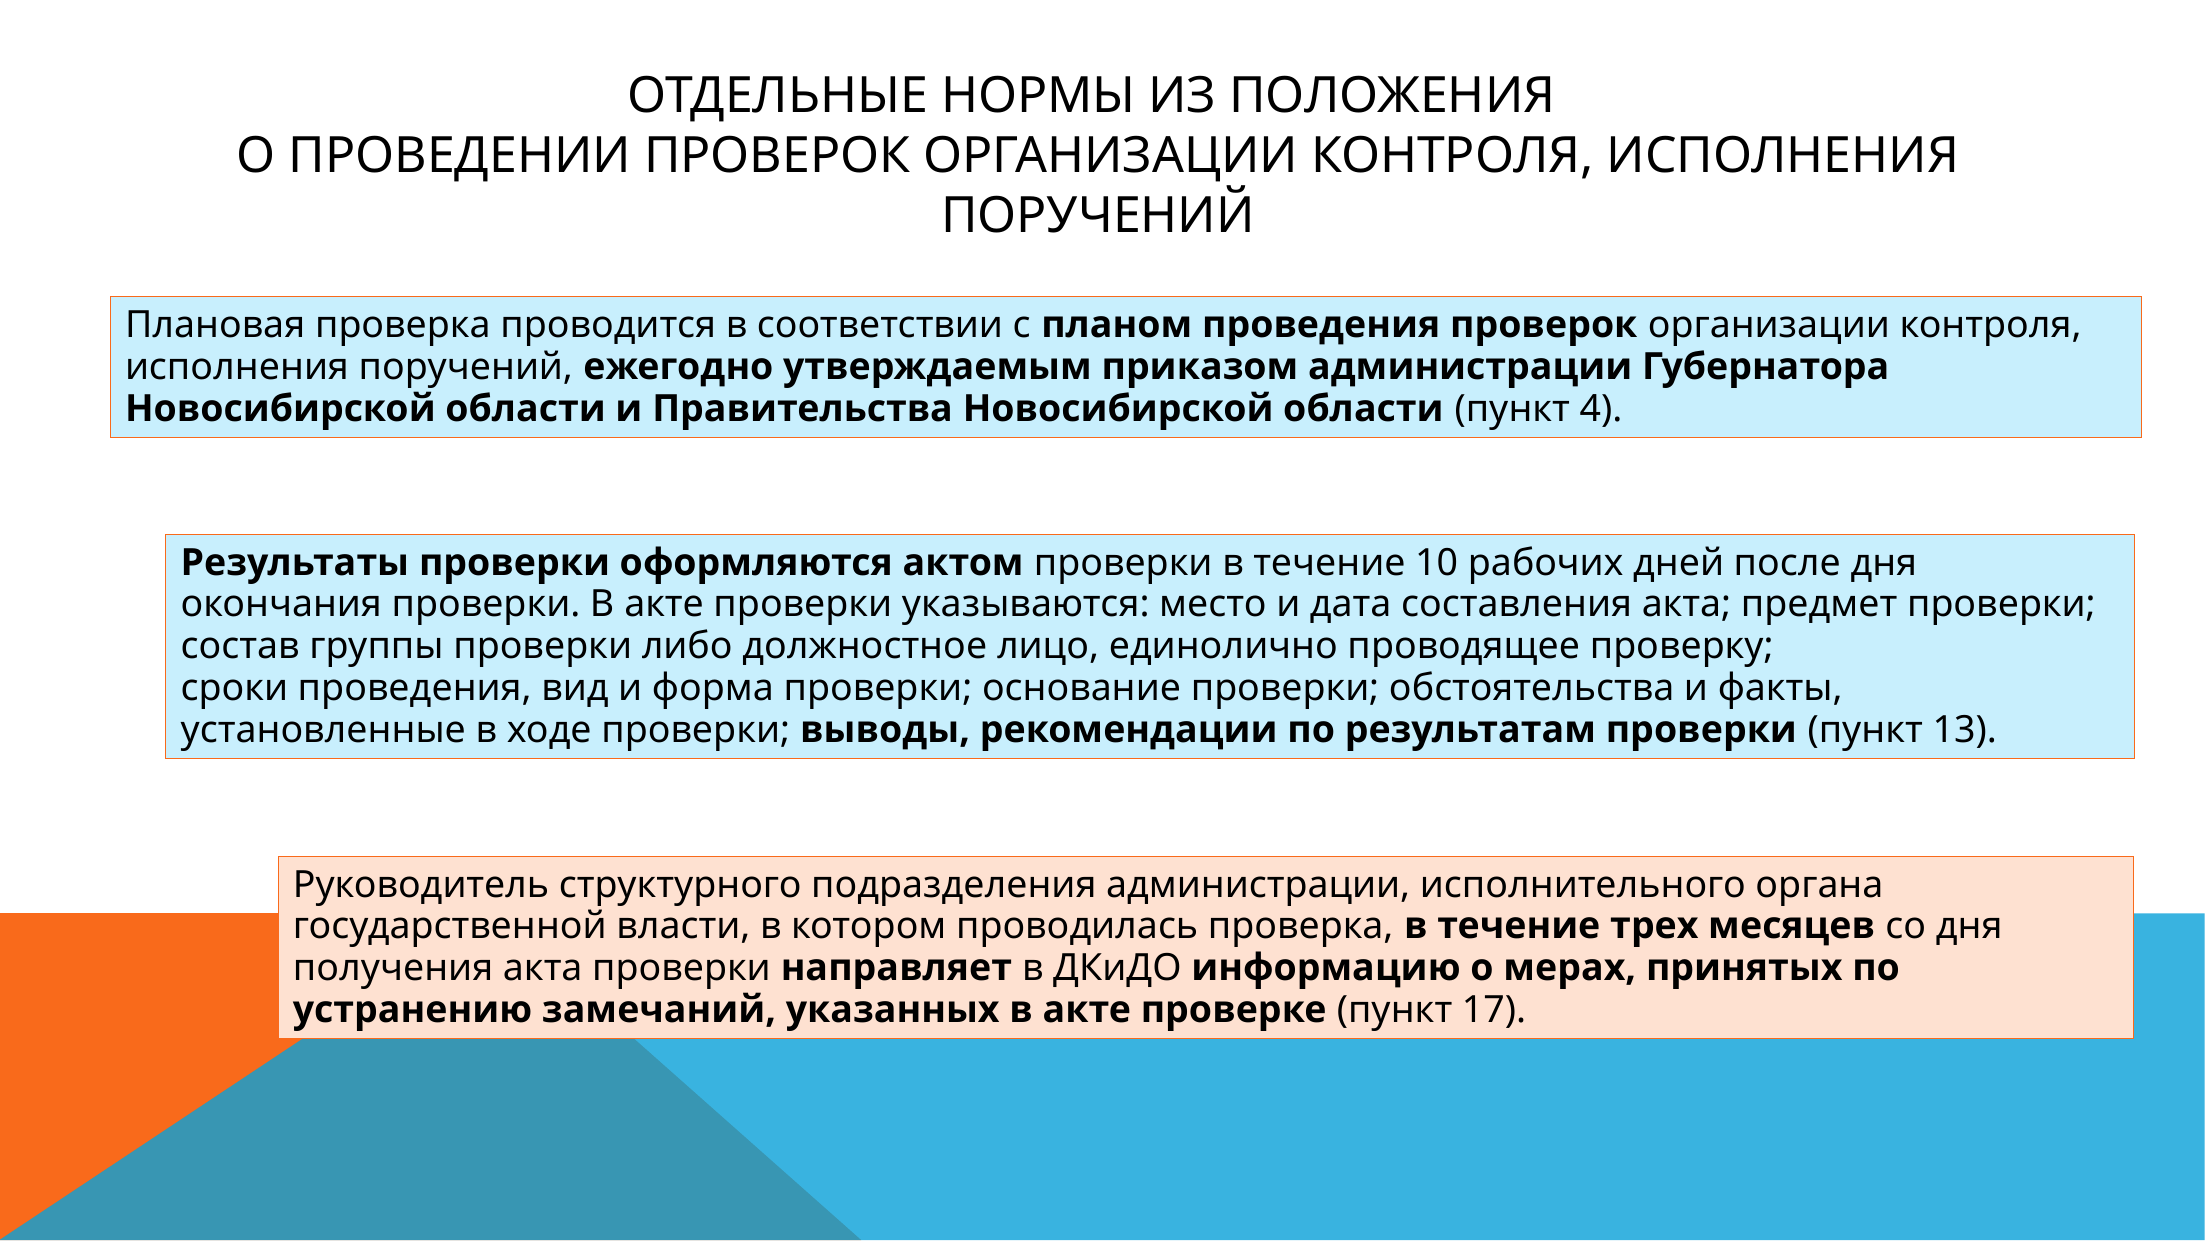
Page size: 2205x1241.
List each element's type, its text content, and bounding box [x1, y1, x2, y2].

text_box Плановая проверка проводится в соответствии с планом проведения проверок организации контроля, исполнения поручений, ежегодно утверждаемым приказом администрации Губернатора Новосибирской области и Правительства Новосибирской области (пункт 4). [110, 296, 2142, 438]
text_box Руководитель структурного подразделения администрации, исполнительного органа государственной власти, в котором проводилась проверка, в течение трех месяцев со дня получения акта проверки направляет в ДКиДО информацию о мерах, принятых по устранению замечаний, указанных в акте проверке (пункт 17). [278, 856, 2134, 1039]
text_box Результаты проверки оформляются актом проверки в течение 10 рабочих дней после дня окончания проверки. В акте проверки указываются: место и дата составления акта; предмет проверки; состав группы проверки либо должностное лицо, единолично проводящее проверку; сроки проведения, вид и форма проверки; основание проверки; обстоятельства и факты, установленные в ходе проверки; выводы, рекомендации по результатам проверки (пункт 13). [165, 534, 2135, 759]
title Отдельные нормы из Положения о проведении проверок организации контроля, исполнения поручений [62, 81, 2134, 224]
